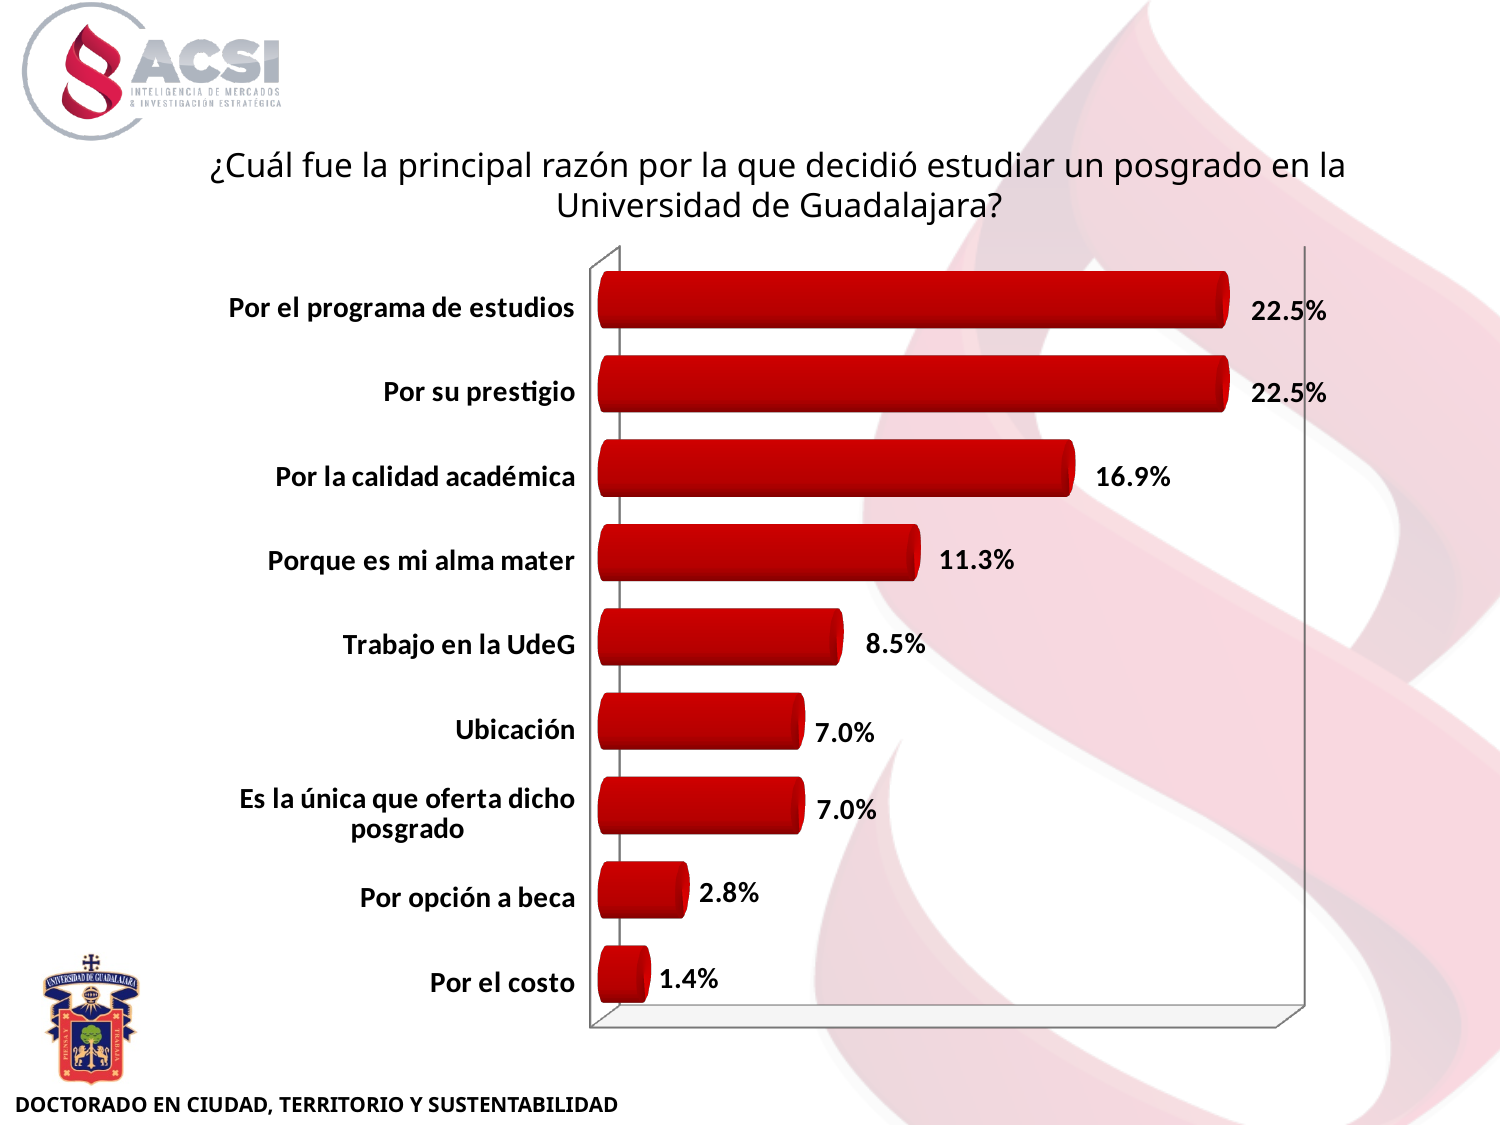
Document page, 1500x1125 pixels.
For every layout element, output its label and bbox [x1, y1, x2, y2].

picture [41, 952, 141, 1088]
chart [52, 3, 1393, 1052]
picture [10, 0, 292, 159]
